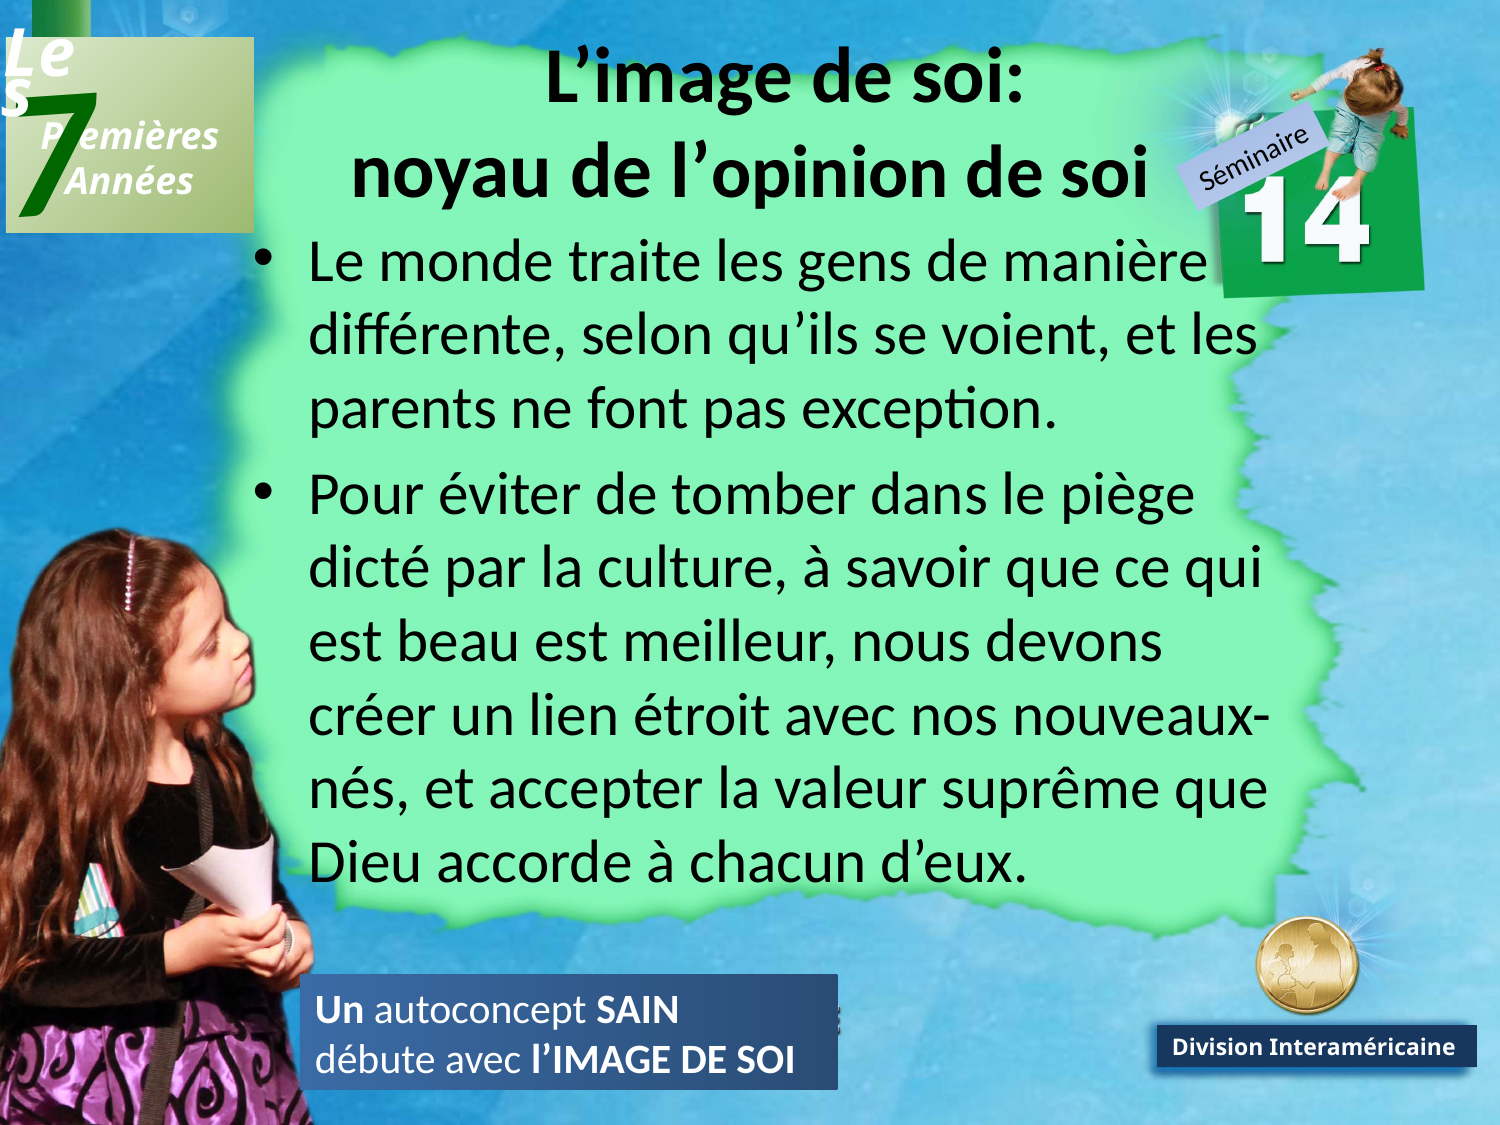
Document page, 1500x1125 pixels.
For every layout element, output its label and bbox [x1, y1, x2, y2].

picture [0, 0, 1500, 1125]
text_box [0, 24, 255, 263]
